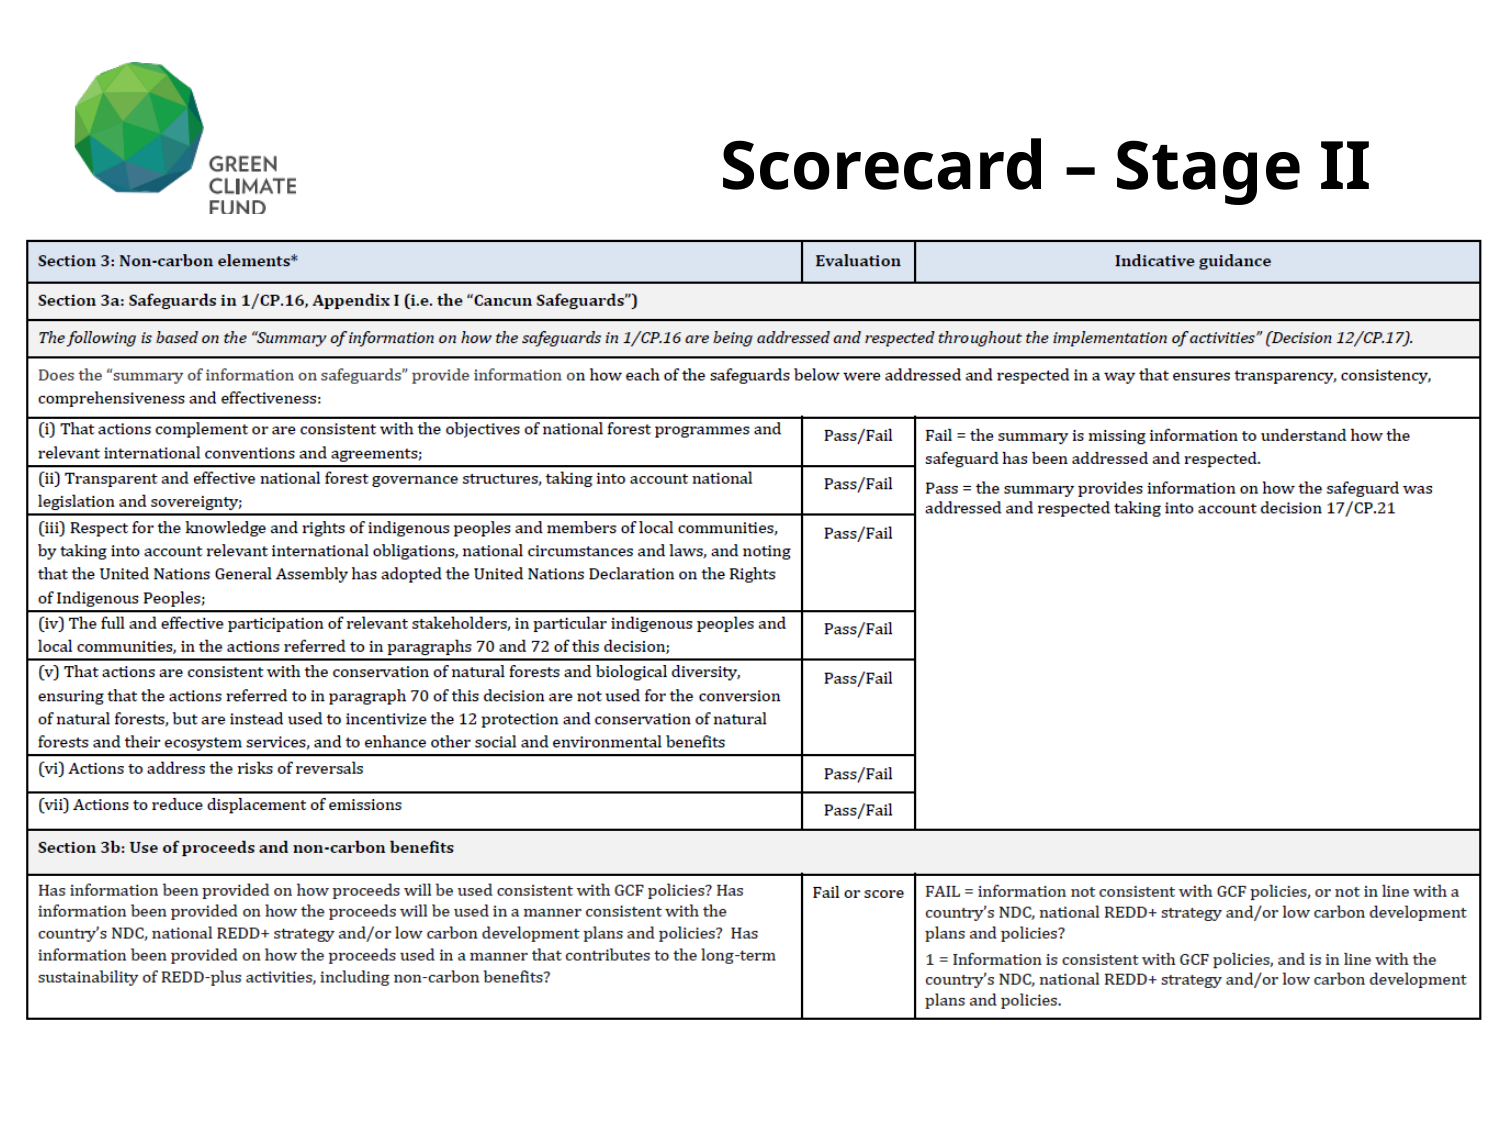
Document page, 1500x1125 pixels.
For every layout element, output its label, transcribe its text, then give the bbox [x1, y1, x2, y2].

text_box Scorecard – Stage II [338, 115, 1388, 217]
picture [24, 230, 1488, 1032]
